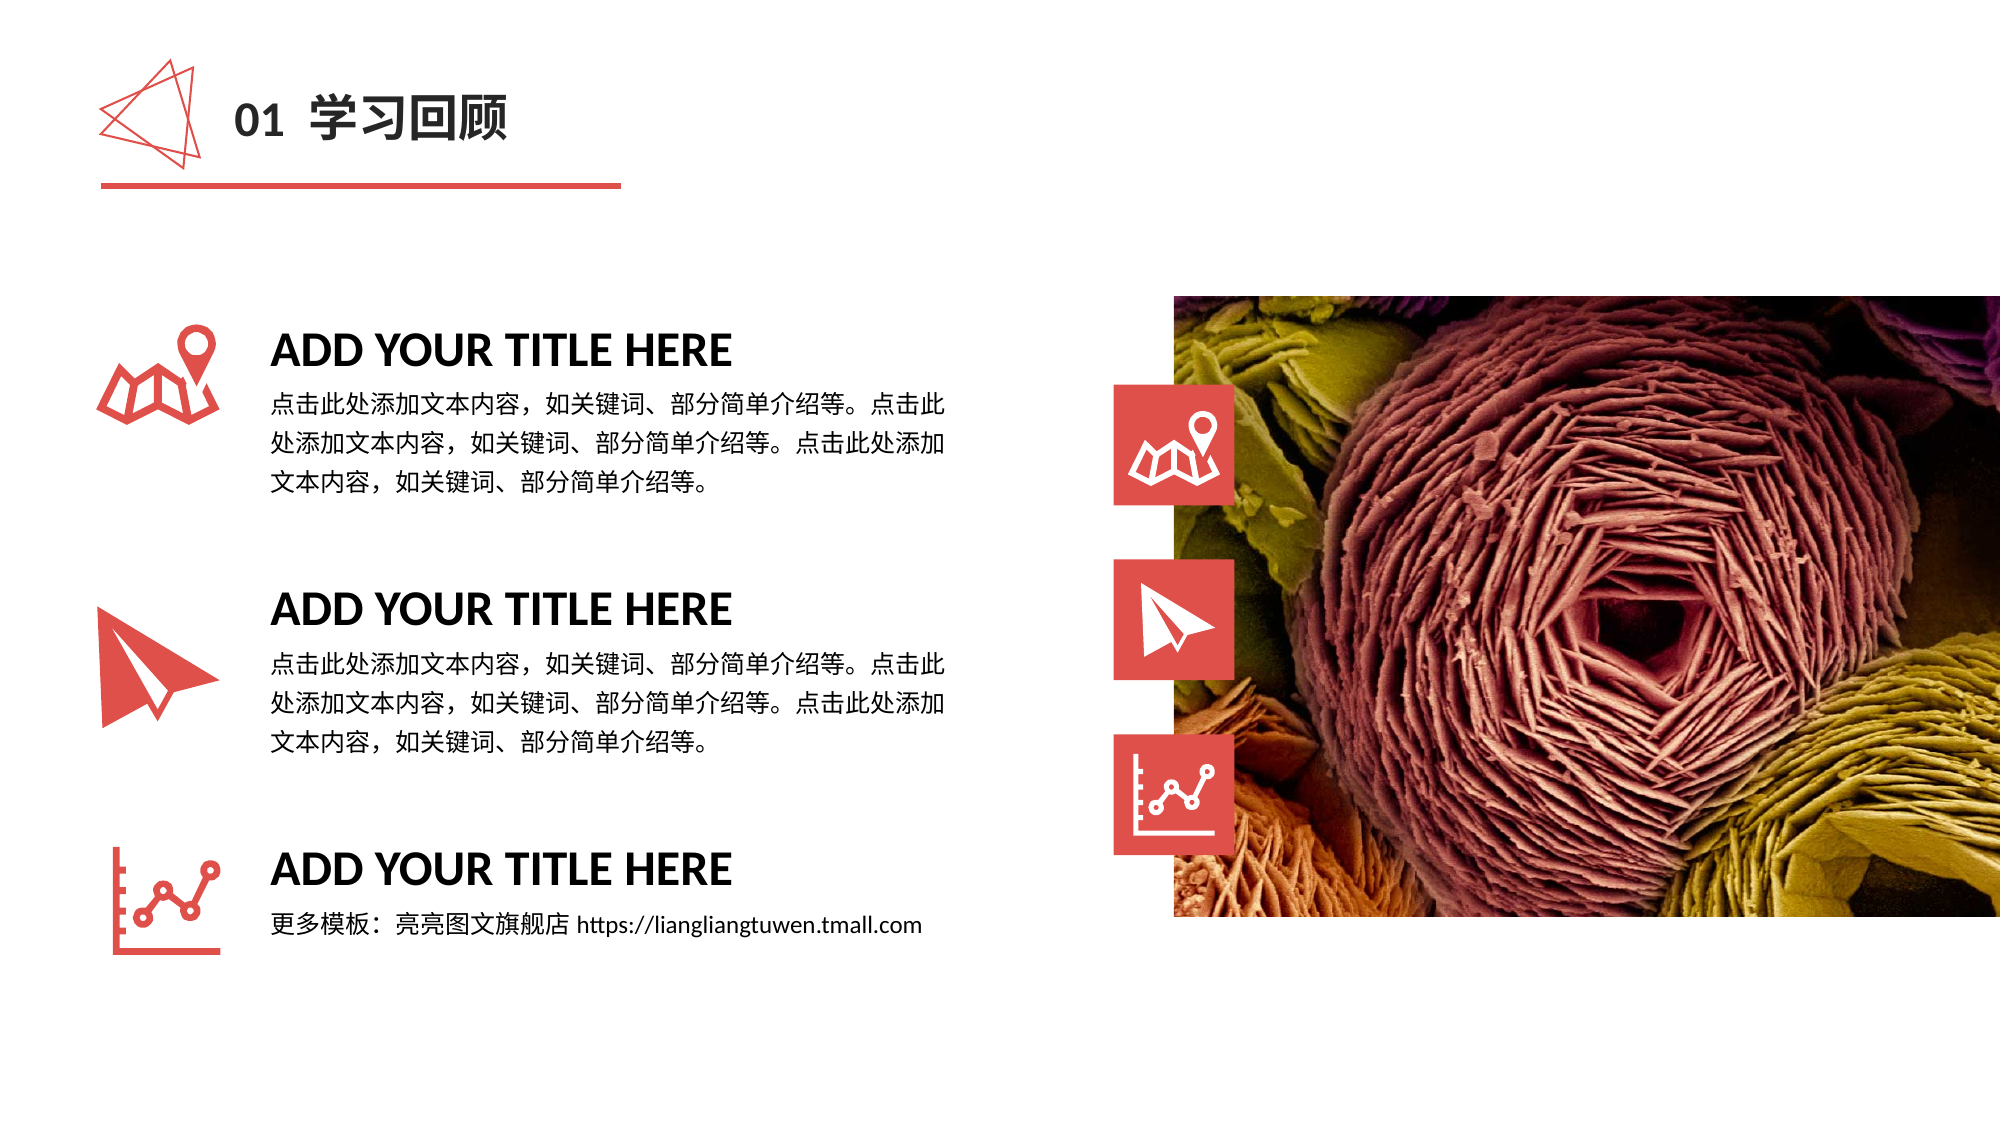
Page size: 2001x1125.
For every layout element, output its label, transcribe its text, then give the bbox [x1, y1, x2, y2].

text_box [1113, 734, 1235, 856]
list 01 学习回顾 [219, 85, 720, 151]
text_box ADD YOUR TITLE HERE [255, 568, 919, 644]
text_box 点击此处添加文本内容，如关键词、部分简单介绍等。点击此处添加文本内容，如关键词、部分简单介绍等。点击此处添加文本内容，如关键词、部分简单介绍等。 [255, 372, 966, 504]
text_box [96, 362, 220, 425]
picture [1173, 296, 2000, 917]
text_box [177, 324, 216, 387]
text_box ADD YOUR TITLE HERE [255, 828, 919, 904]
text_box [1113, 384, 1235, 506]
text_box [112, 846, 221, 955]
text_box ADD YOUR TITLE HERE [255, 308, 919, 384]
text_box [97, 606, 220, 729]
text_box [1113, 559, 1235, 681]
text_box 更多模板：亮亮图文旗舰店https://liangliangtuwen.tmall.com [255, 891, 966, 946]
text_box 点击此处添加文本内容，如关键词、部分简单介绍等。点击此处添加文本内容，如关键词、部分简单介绍等。点击此处添加文本内容，如关键词、部分简单介绍等。 [255, 631, 966, 764]
